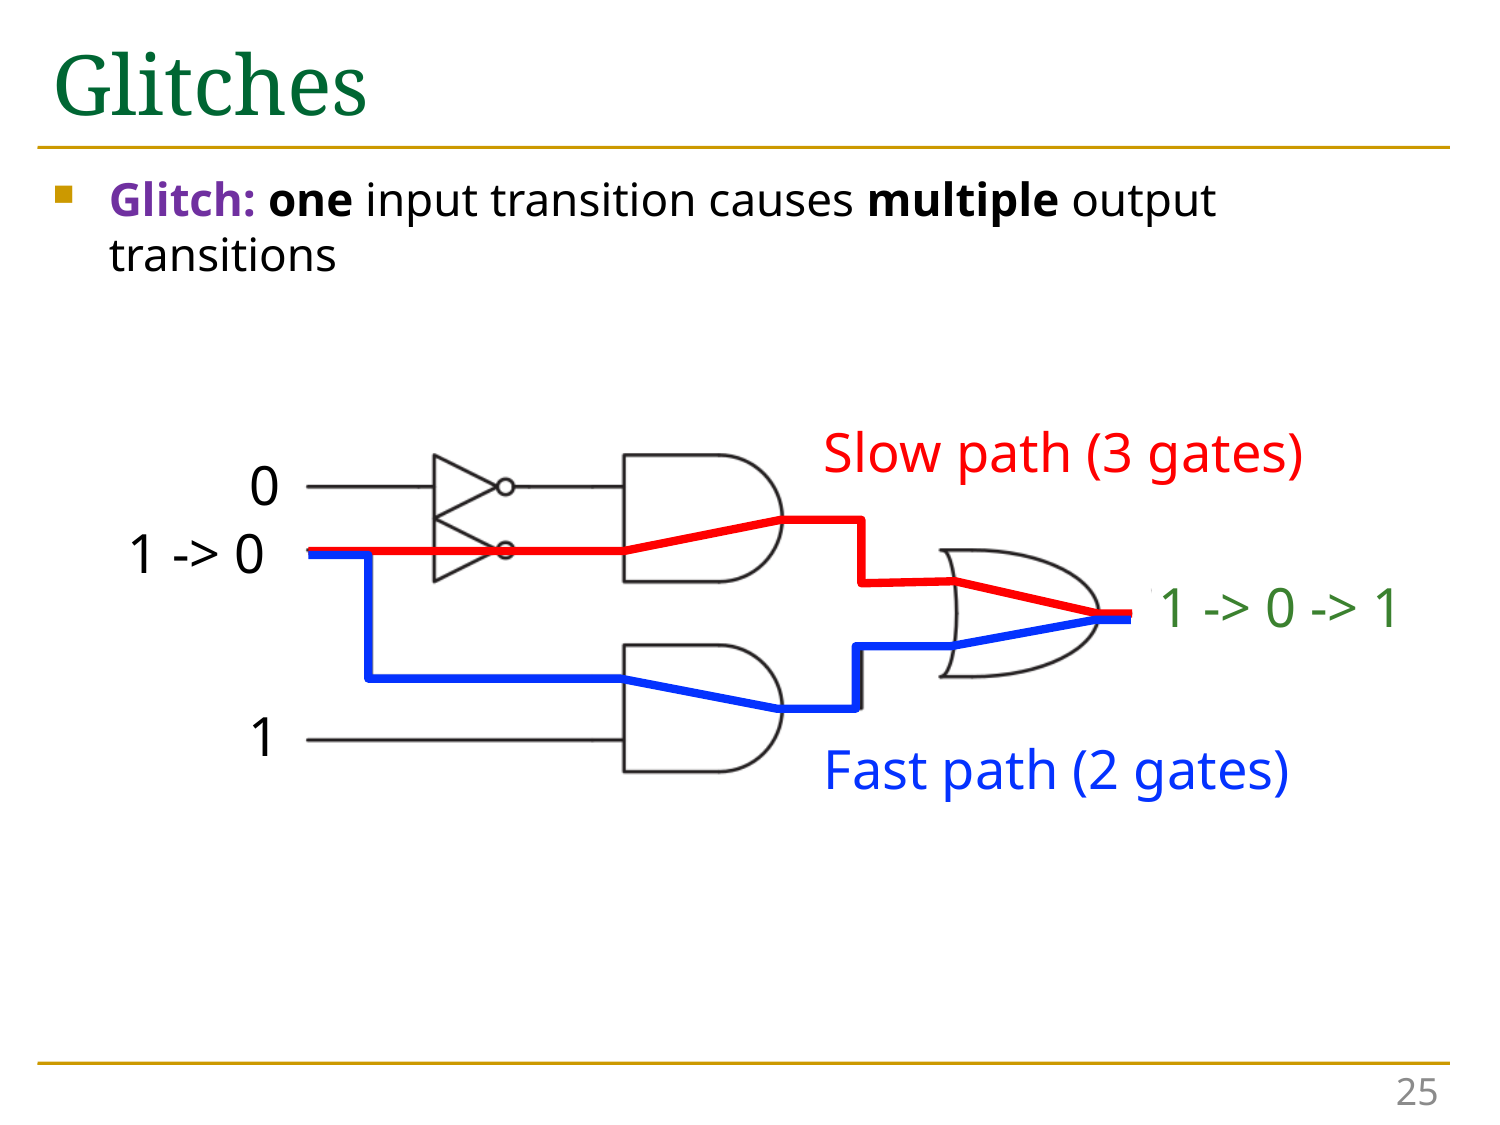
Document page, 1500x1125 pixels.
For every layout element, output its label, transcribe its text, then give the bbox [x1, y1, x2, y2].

title Glitches [37, 24, 1450, 163]
picture [301, 412, 1153, 798]
text_box Fast path (2 gates) [809, 727, 1328, 808]
text_box [87, 294, 1413, 1025]
text_box 1 -> 0 [112, 512, 296, 593]
list Glitch: one input transition causes multiple output transitions [37, 163, 1450, 294]
text_box 0 [235, 444, 296, 512]
text_box 1 -> 0 -> 1 [1158, 565, 1453, 646]
text_box 1 [233, 695, 296, 775]
text_box Slow path (3 gates) [1153, 411, 1328, 491]
slide_number 25 [1116, 1063, 1454, 1124]
